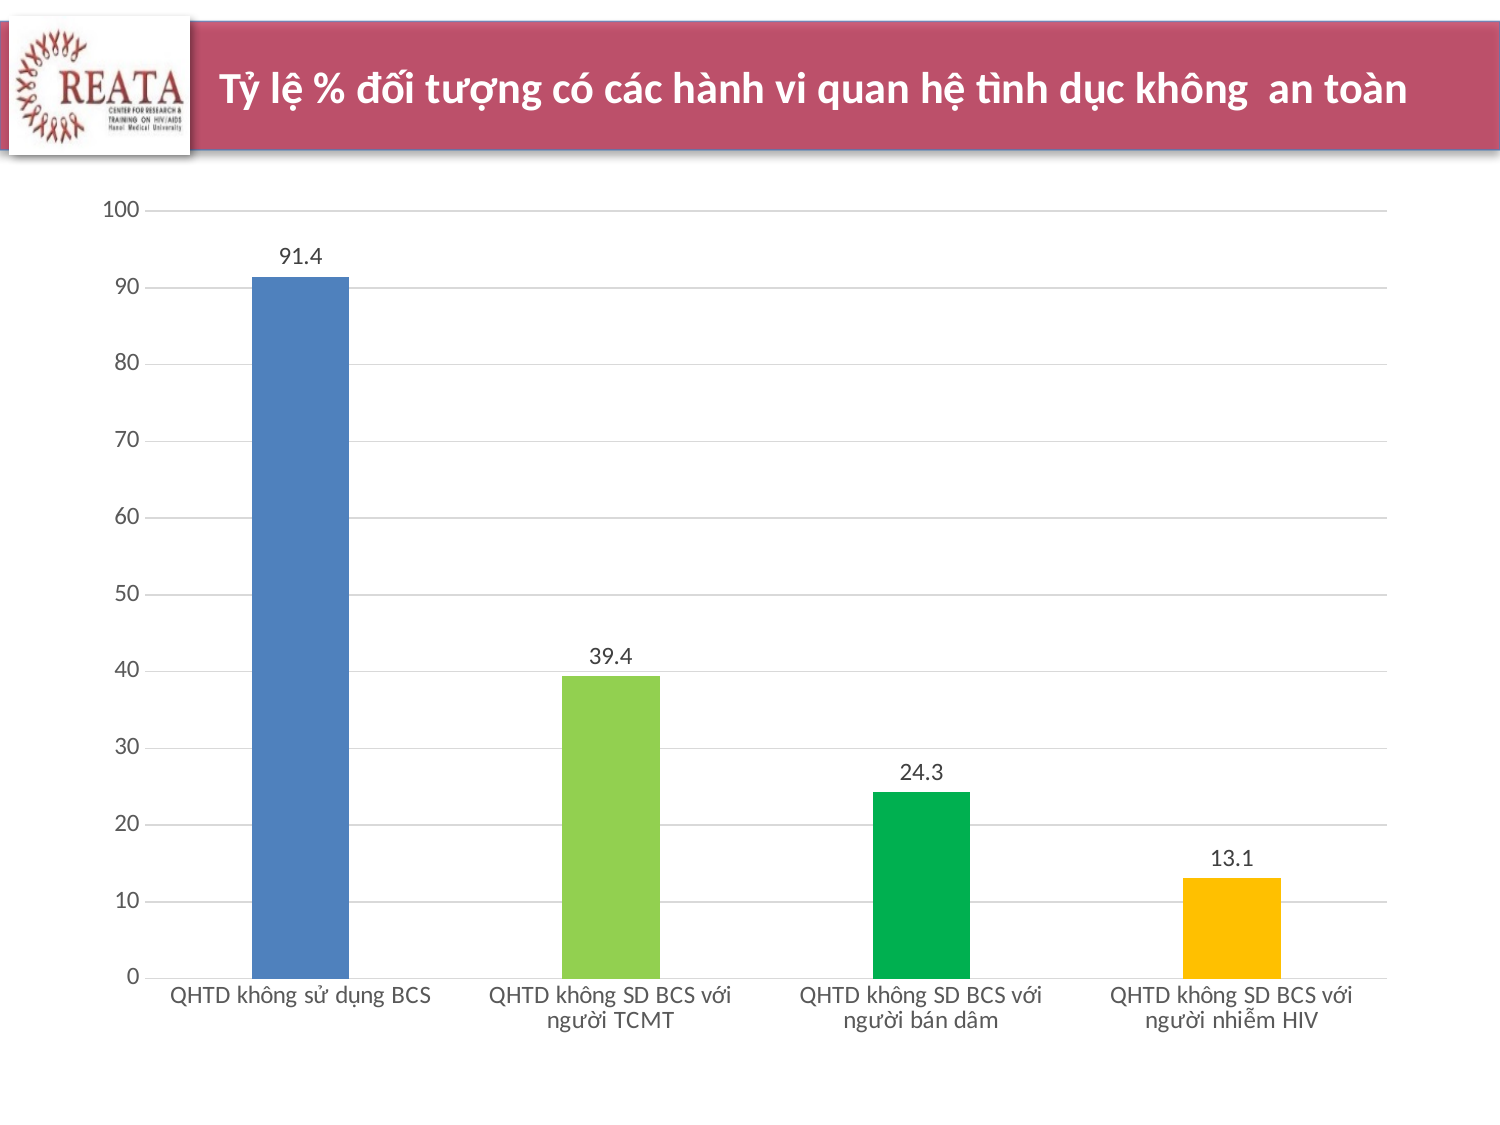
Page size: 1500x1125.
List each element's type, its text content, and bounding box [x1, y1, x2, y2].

picture [9, 16, 190, 155]
title Tỷ lệ % đối tượng có các hành vi quan hệ tình dục không an toàn [204, 37, 1425, 135]
chart [74, 180, 1415, 1053]
